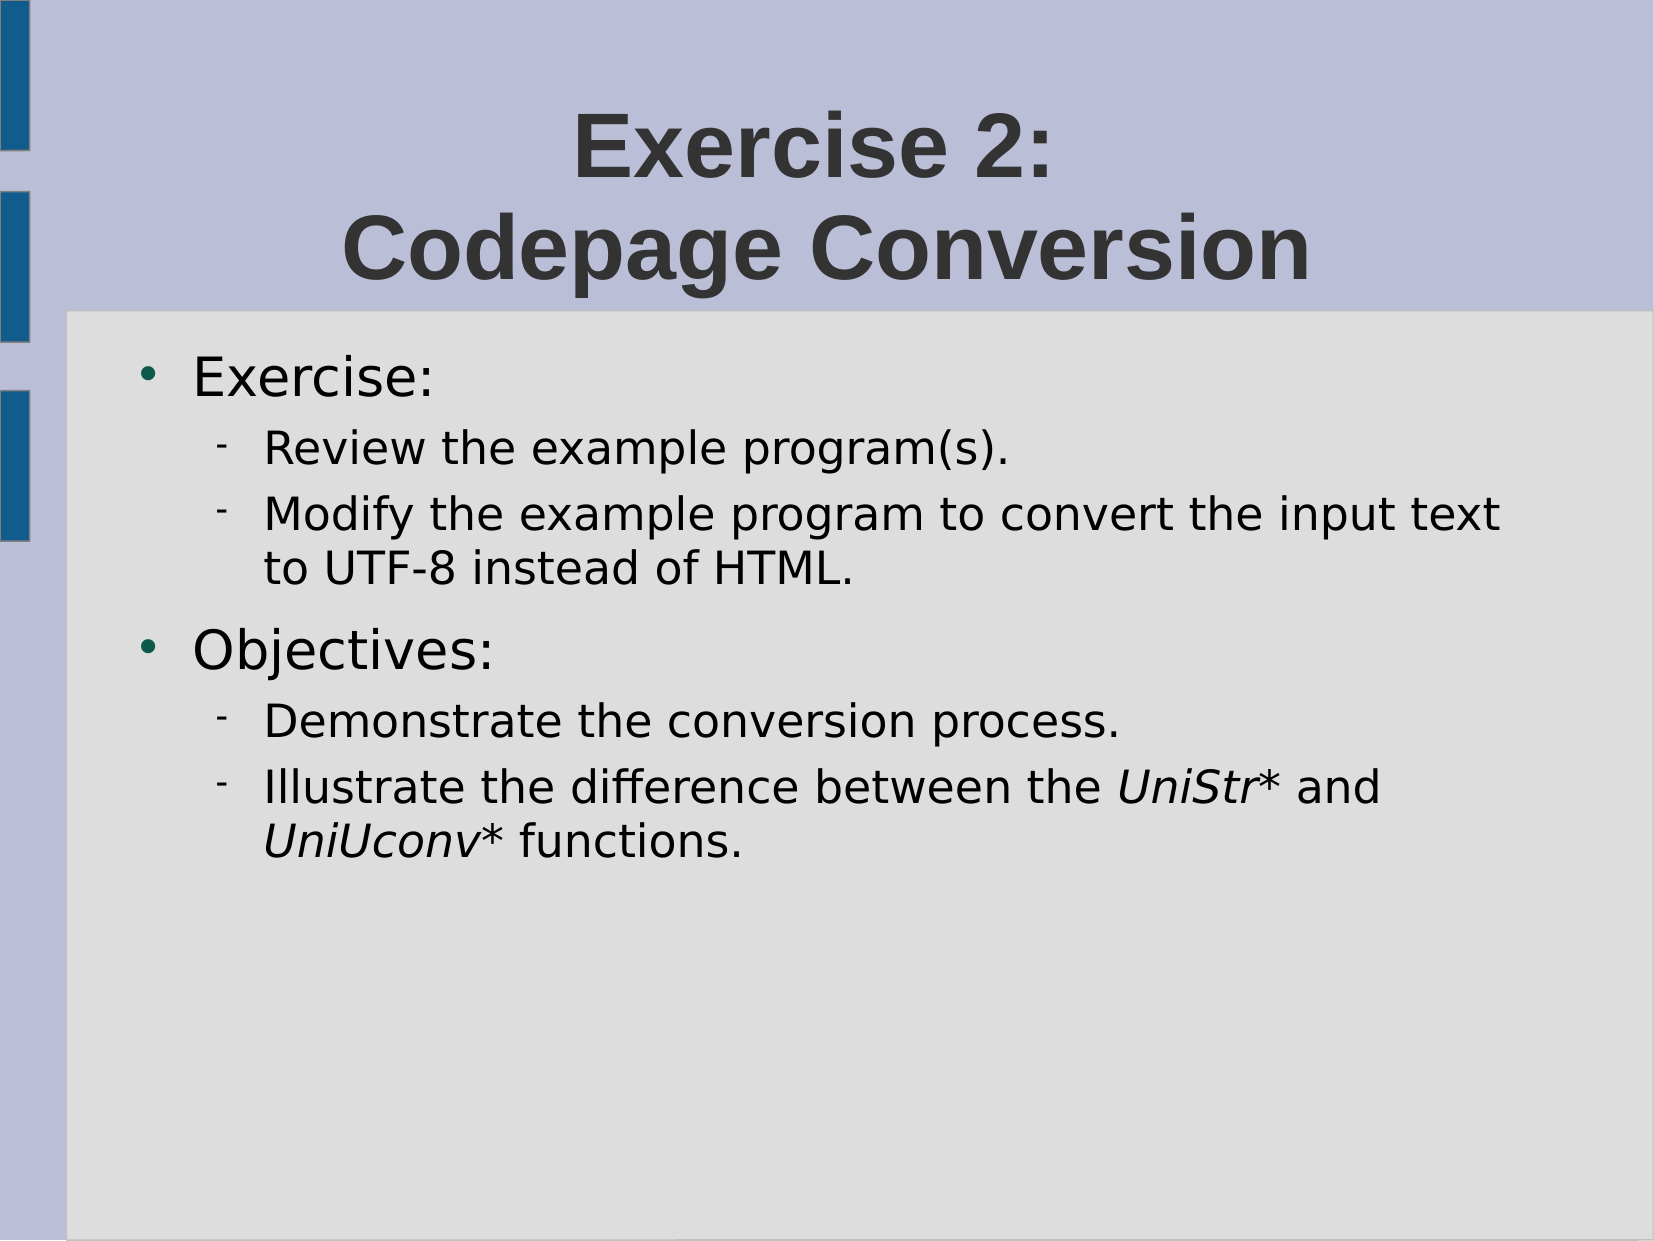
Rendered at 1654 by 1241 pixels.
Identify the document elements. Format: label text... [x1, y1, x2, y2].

title Exercise 2: Codepage Conversion [121, 91, 1534, 299]
list Exercise: Review the example program(s). Modify the example program to convert the input text to UTF-8 instead of HTML. Objectives: Demonstrate the conversion process. Illustrate the difference between the UniStr* and UniUconv* functions. [121, 344, 1534, 1126]
